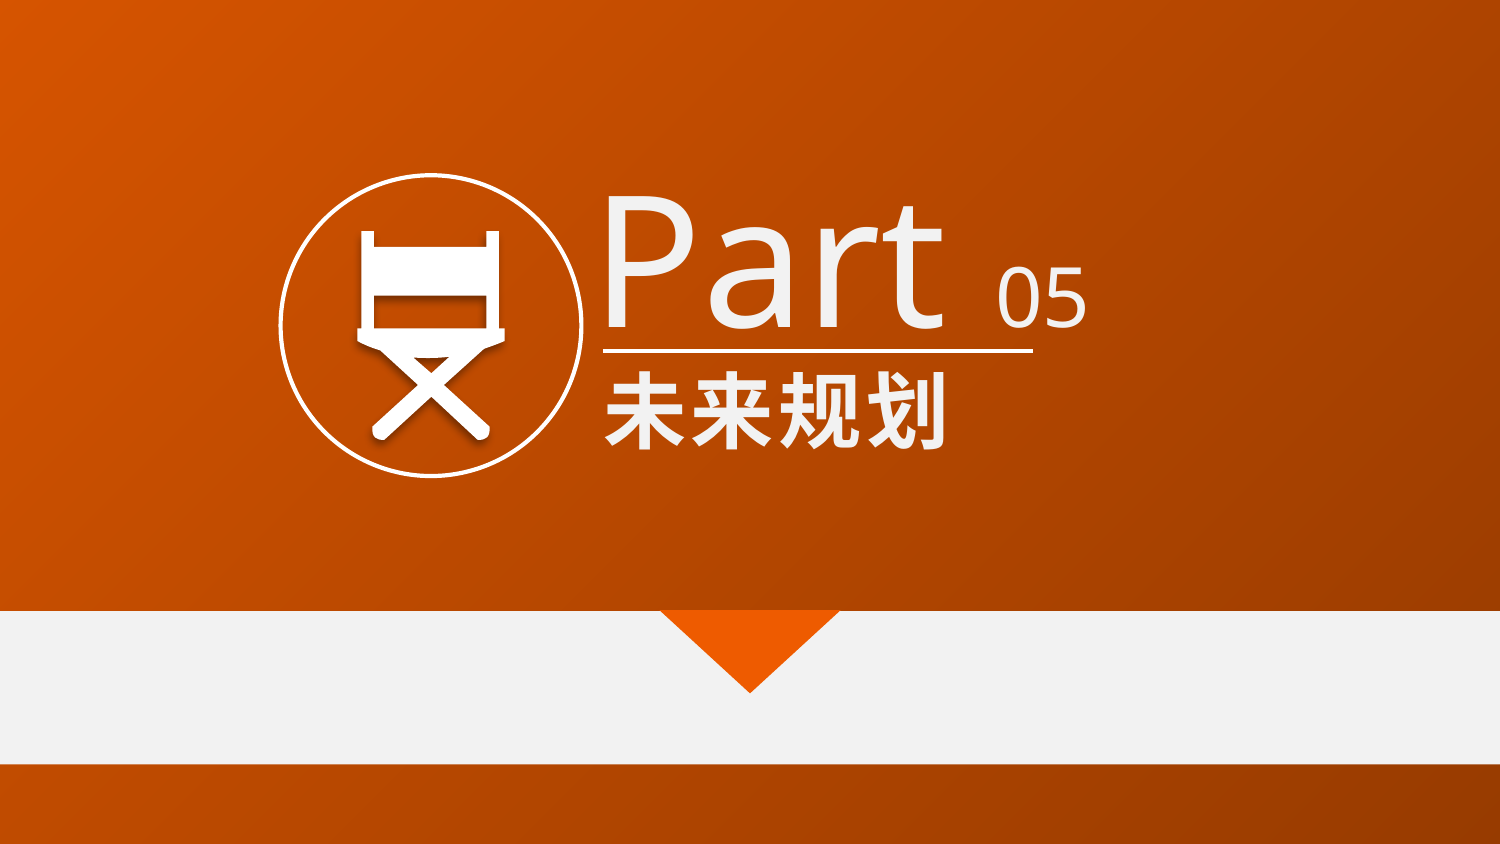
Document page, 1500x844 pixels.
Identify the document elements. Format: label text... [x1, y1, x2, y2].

text_box 未来规划 [591, 350, 1361, 468]
text_box [657, 608, 843, 695]
text_box [0, 609, 1500, 766]
text_box [0, 766, 1500, 844]
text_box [280, 174, 582, 477]
text_box [0, 0, 1500, 609]
text_box Part 05 [580, 173, 1270, 336]
